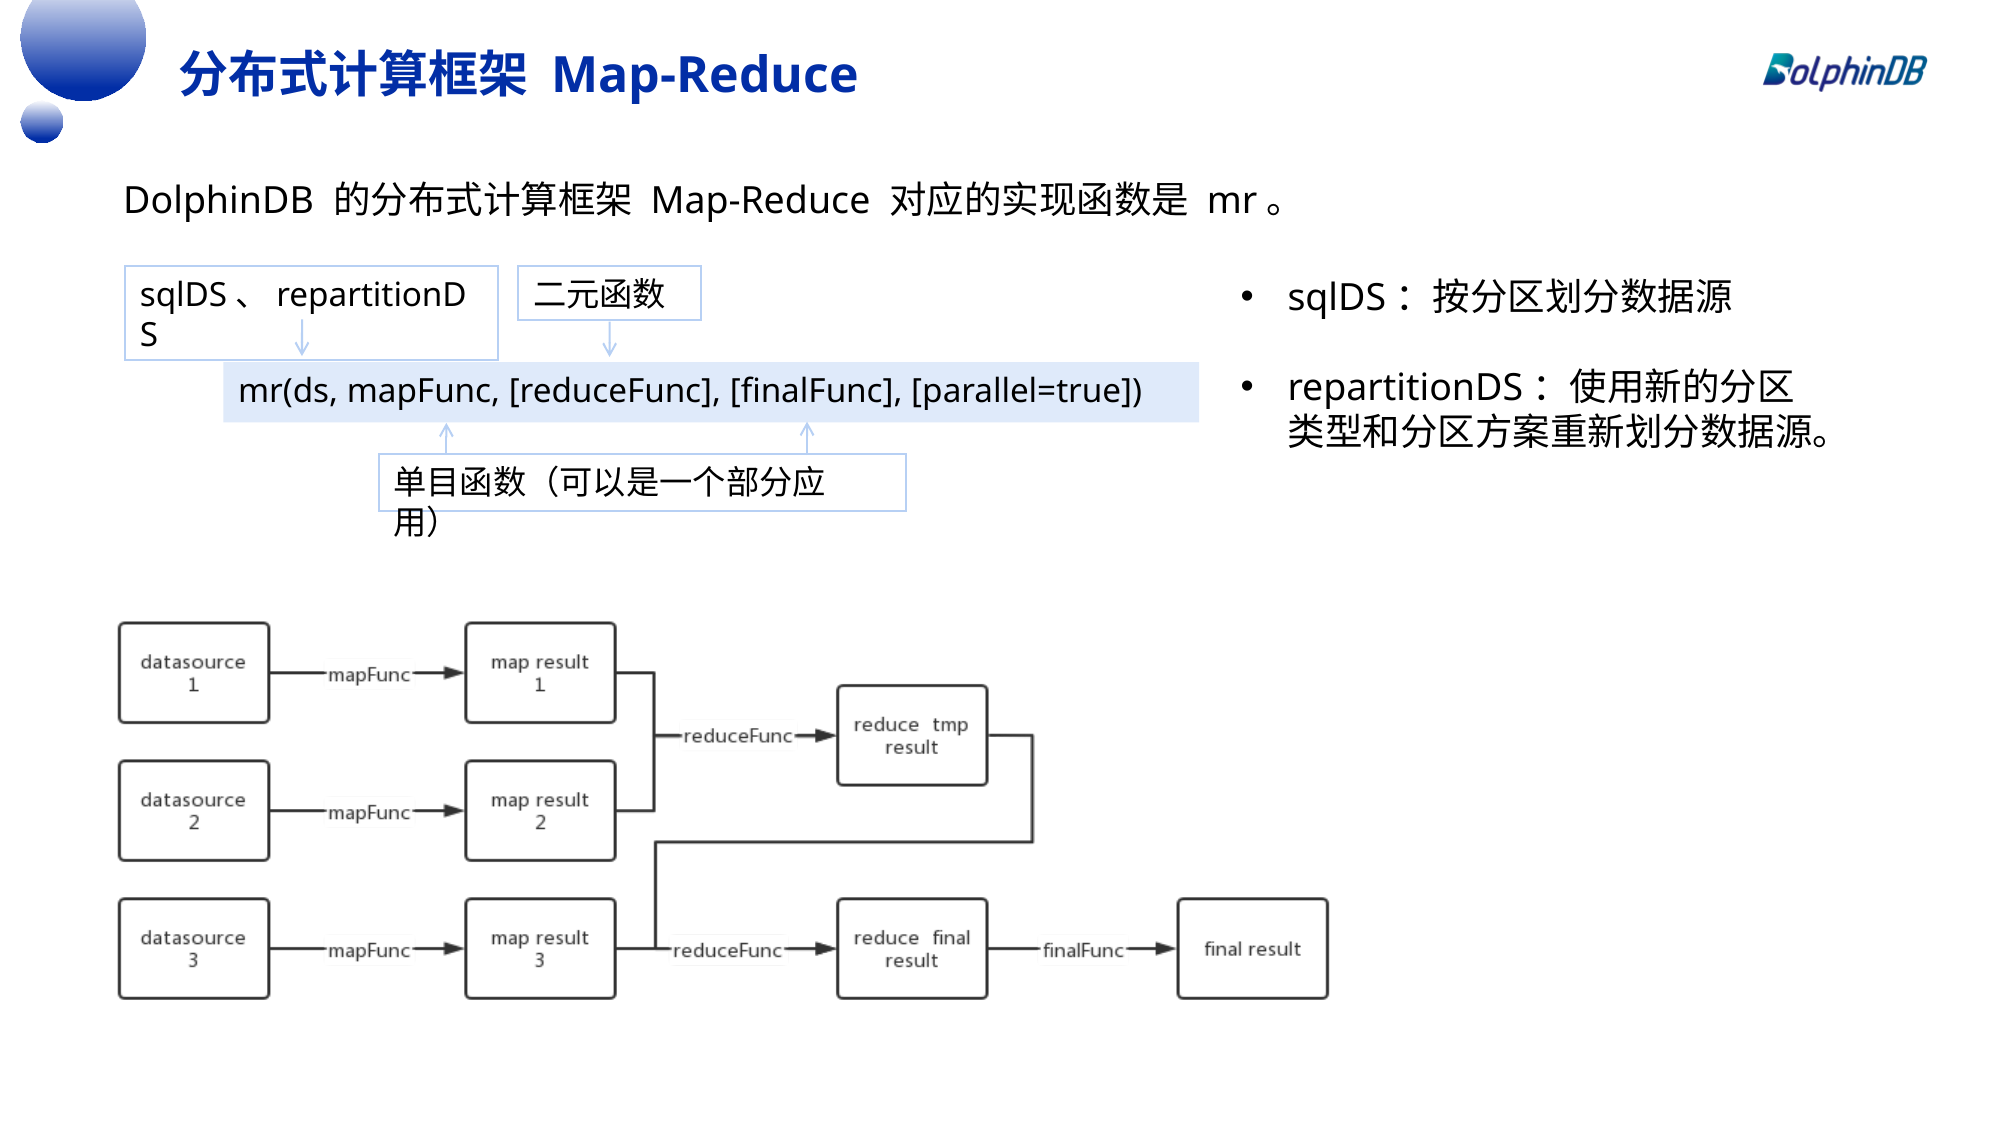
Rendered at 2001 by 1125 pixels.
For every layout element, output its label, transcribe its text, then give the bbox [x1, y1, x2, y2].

text_box 分布式计算框架 Map-Reduce [163, 35, 1545, 110]
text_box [124, 265, 1199, 511]
text_box sqlDS：按分区划分数据源 repartitionDS：使用新的分区类型和分区方案重新划分数据源。 [1225, 265, 1836, 535]
text_box [19, 0, 147, 102]
text_box [19, 99, 64, 144]
text_box DolphinDB 的分布式计算框架 Map-Reduce 对应的实现函数是 mr。 [108, 168, 1863, 499]
picture [48, 555, 1374, 1044]
picture [1755, 47, 1929, 93]
